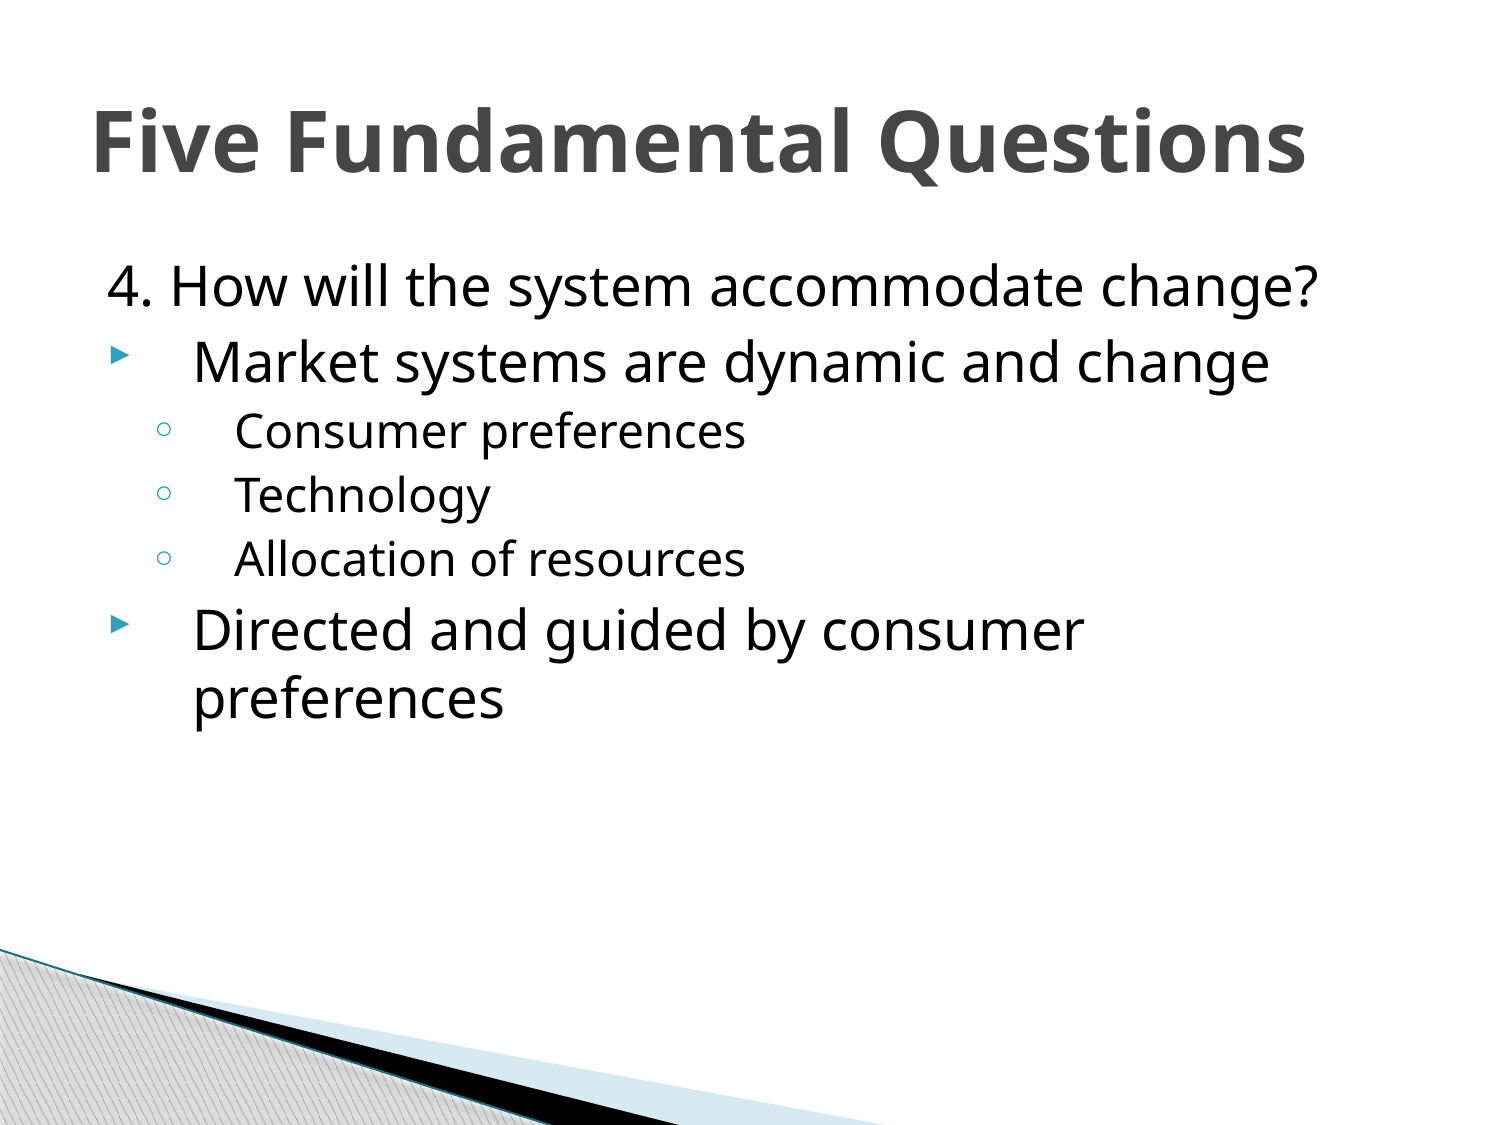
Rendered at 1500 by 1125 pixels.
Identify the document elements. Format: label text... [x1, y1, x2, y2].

title Five Fundamental Questions [75, 45, 1425, 233]
list 4. How will the system accommodate change? Market systems are dynamic and change Consumer preferences Technology Allocation of resources Directed and guided by consumer preferences [75, 243, 1425, 986]
